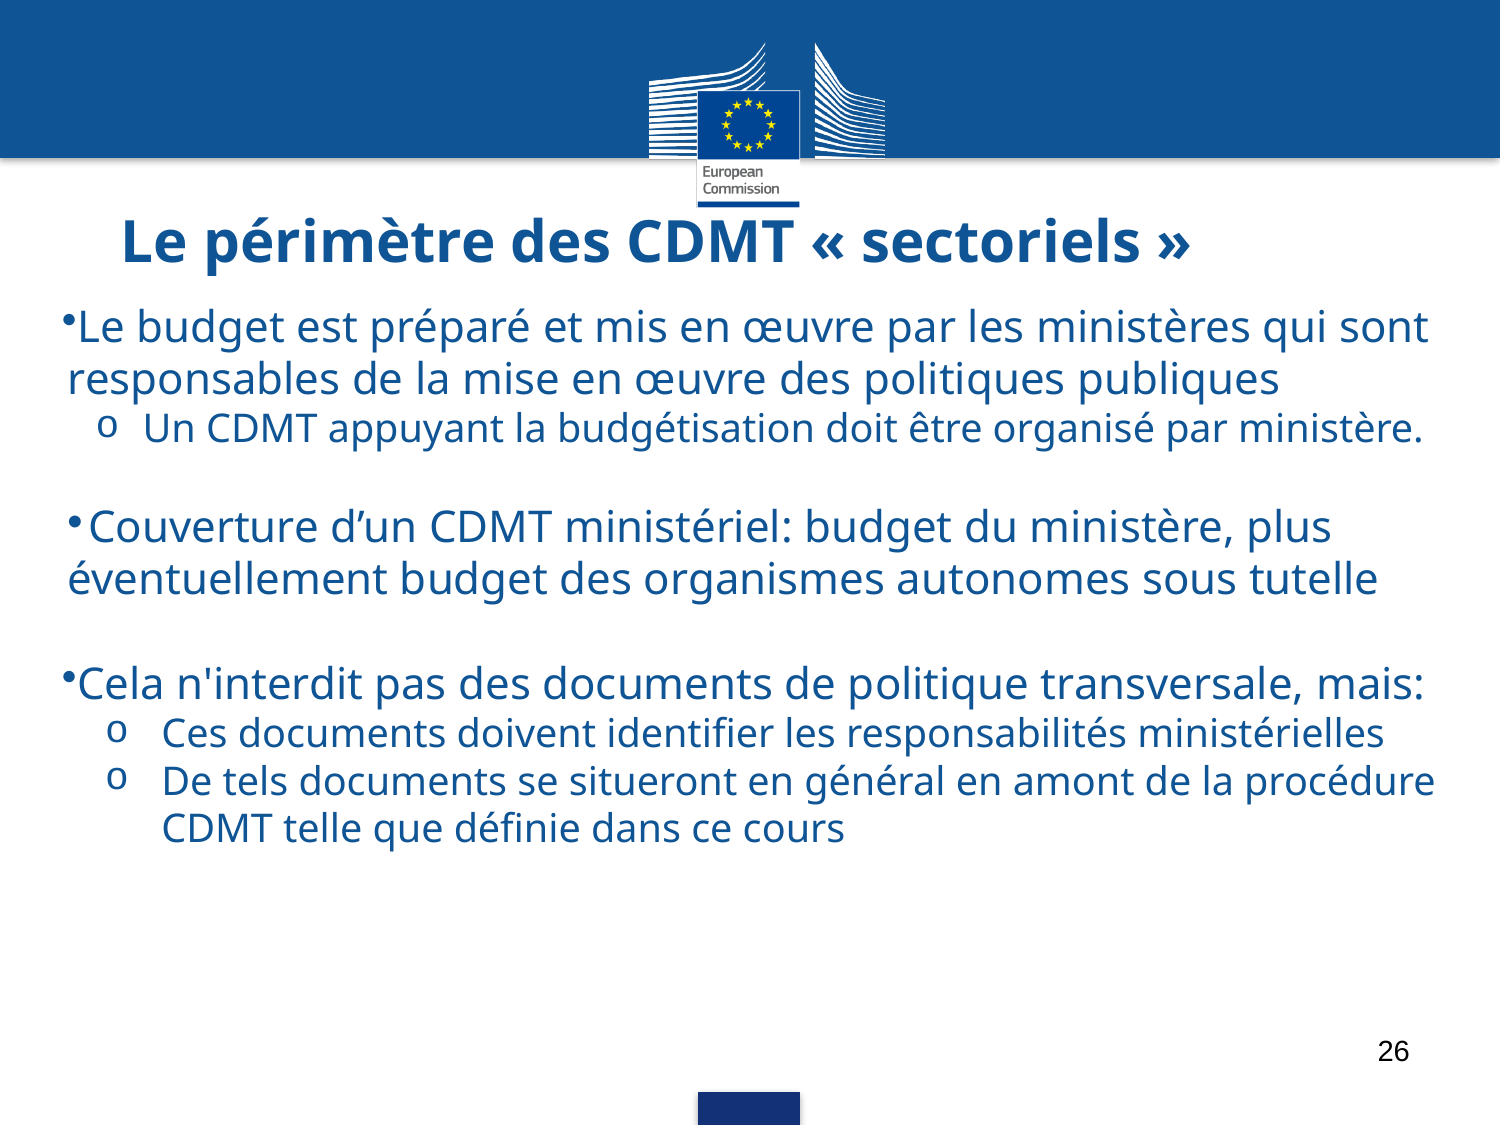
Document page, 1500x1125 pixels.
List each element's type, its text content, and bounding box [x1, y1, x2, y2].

title Le périmètre des CDMT « sectoriels » [46, 163, 1436, 290]
picture [649, 42, 885, 163]
list Le budget est préparé et mis en œuvre par les ministères qui sont responsables de la mise en œuvre des politiques publiques Un CDMT appuyant la budgétisation doit être organisé par ministère. Couverture d’un CDMT ministériel: budget du ministère, plus éventuellement budget des organismes autonomes sous tutelle Cela n'interdit pas des documents de politique transversale, mais: Ces documents doivent identifier les responsabilités ministérielles De tels documents se situeront en général en amont de la procédure CDMT telle que définie dans ce cours [46, 290, 1483, 997]
slide_number 26 [1074, 1024, 1426, 1103]
